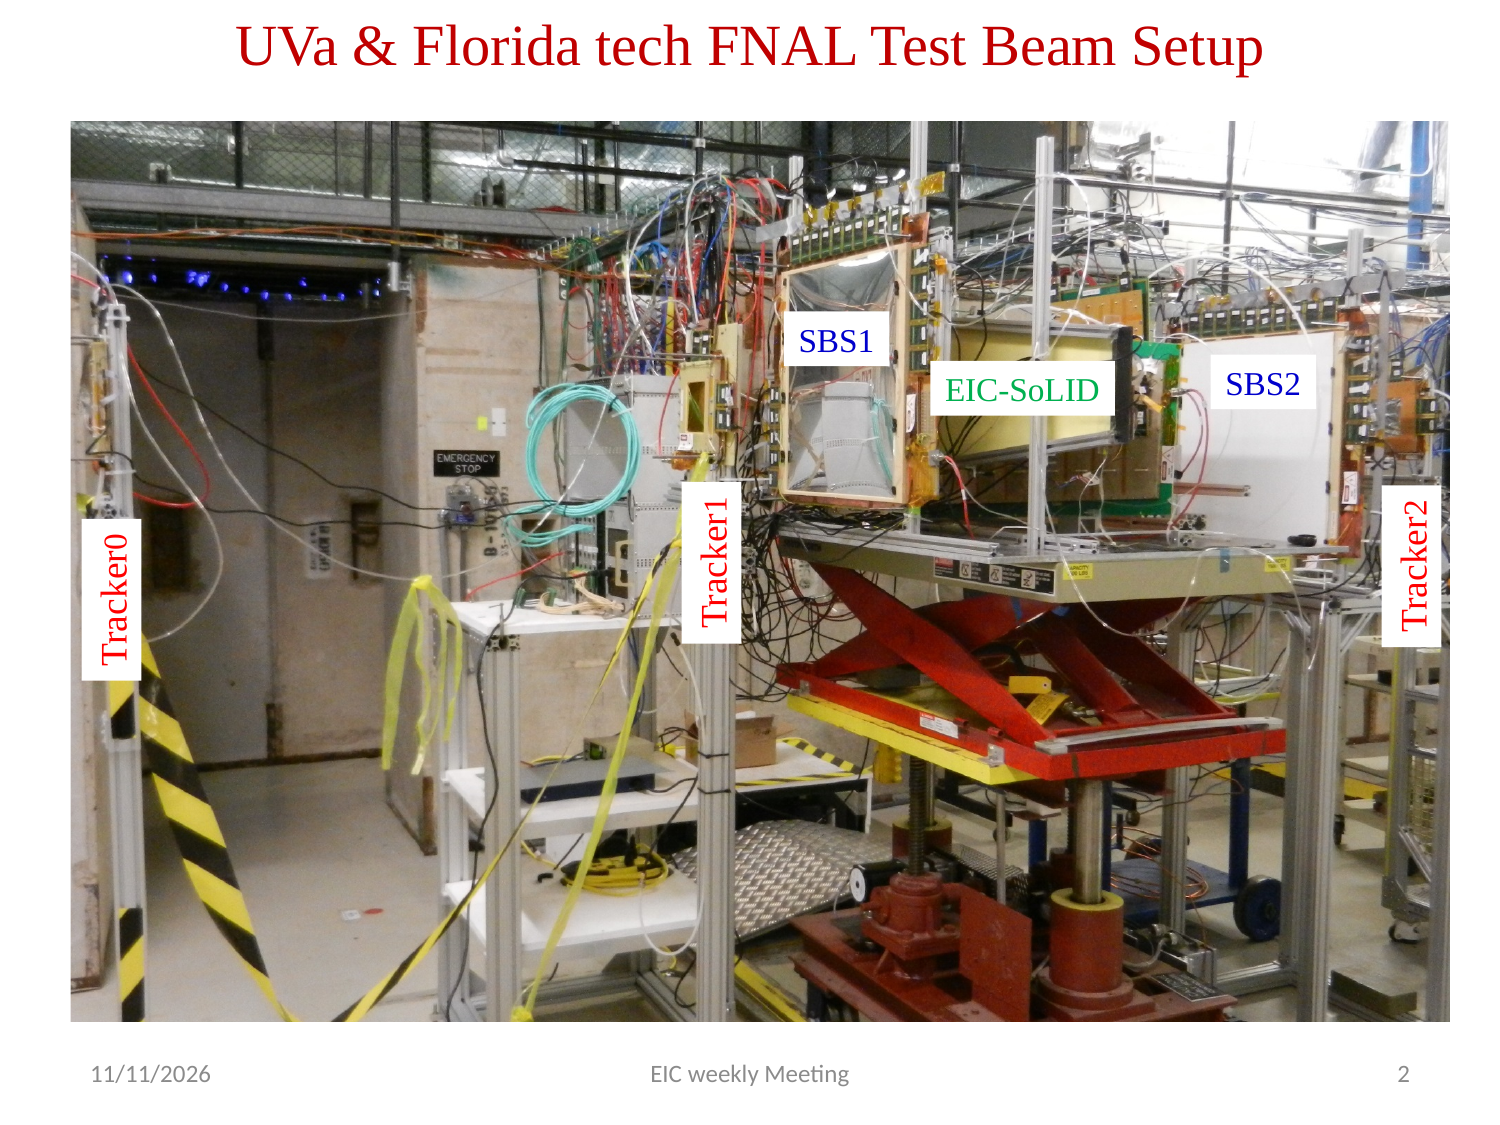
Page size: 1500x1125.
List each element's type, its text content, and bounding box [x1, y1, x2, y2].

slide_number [75, 1042, 425, 1103]
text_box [70, 120, 1451, 1022]
text_box UVa & Florida tech FNAL Test Beam Setup [0, 0, 1500, 85]
slide_number 2 [1074, 1042, 1425, 1103]
footer EIC weekly Meeting [512, 1042, 988, 1103]
